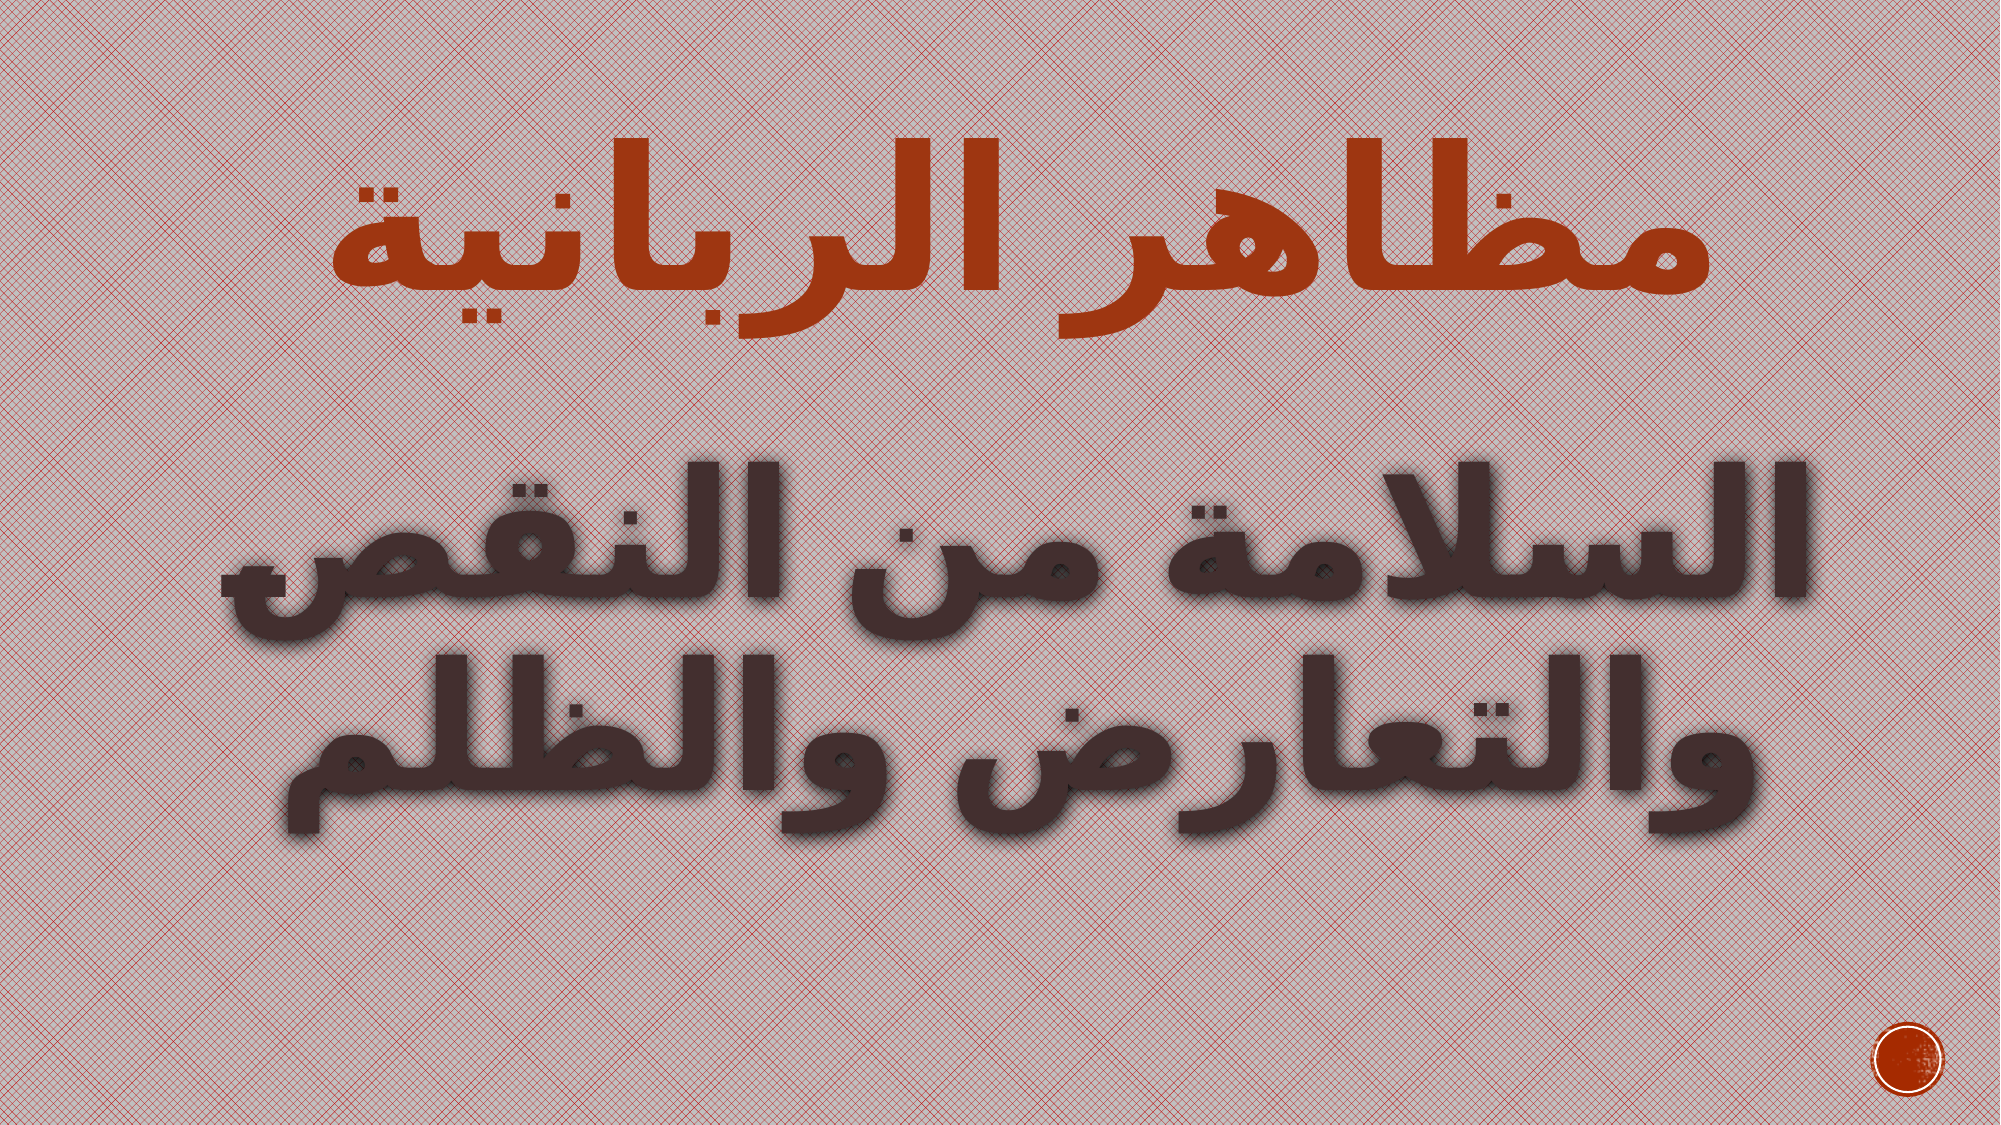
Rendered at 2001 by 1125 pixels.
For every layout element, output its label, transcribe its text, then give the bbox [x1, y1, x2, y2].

list السلامة من النقص والتعارض والظلم [199, 359, 1846, 968]
title مظاهر الربانية [232, 44, 1813, 345]
